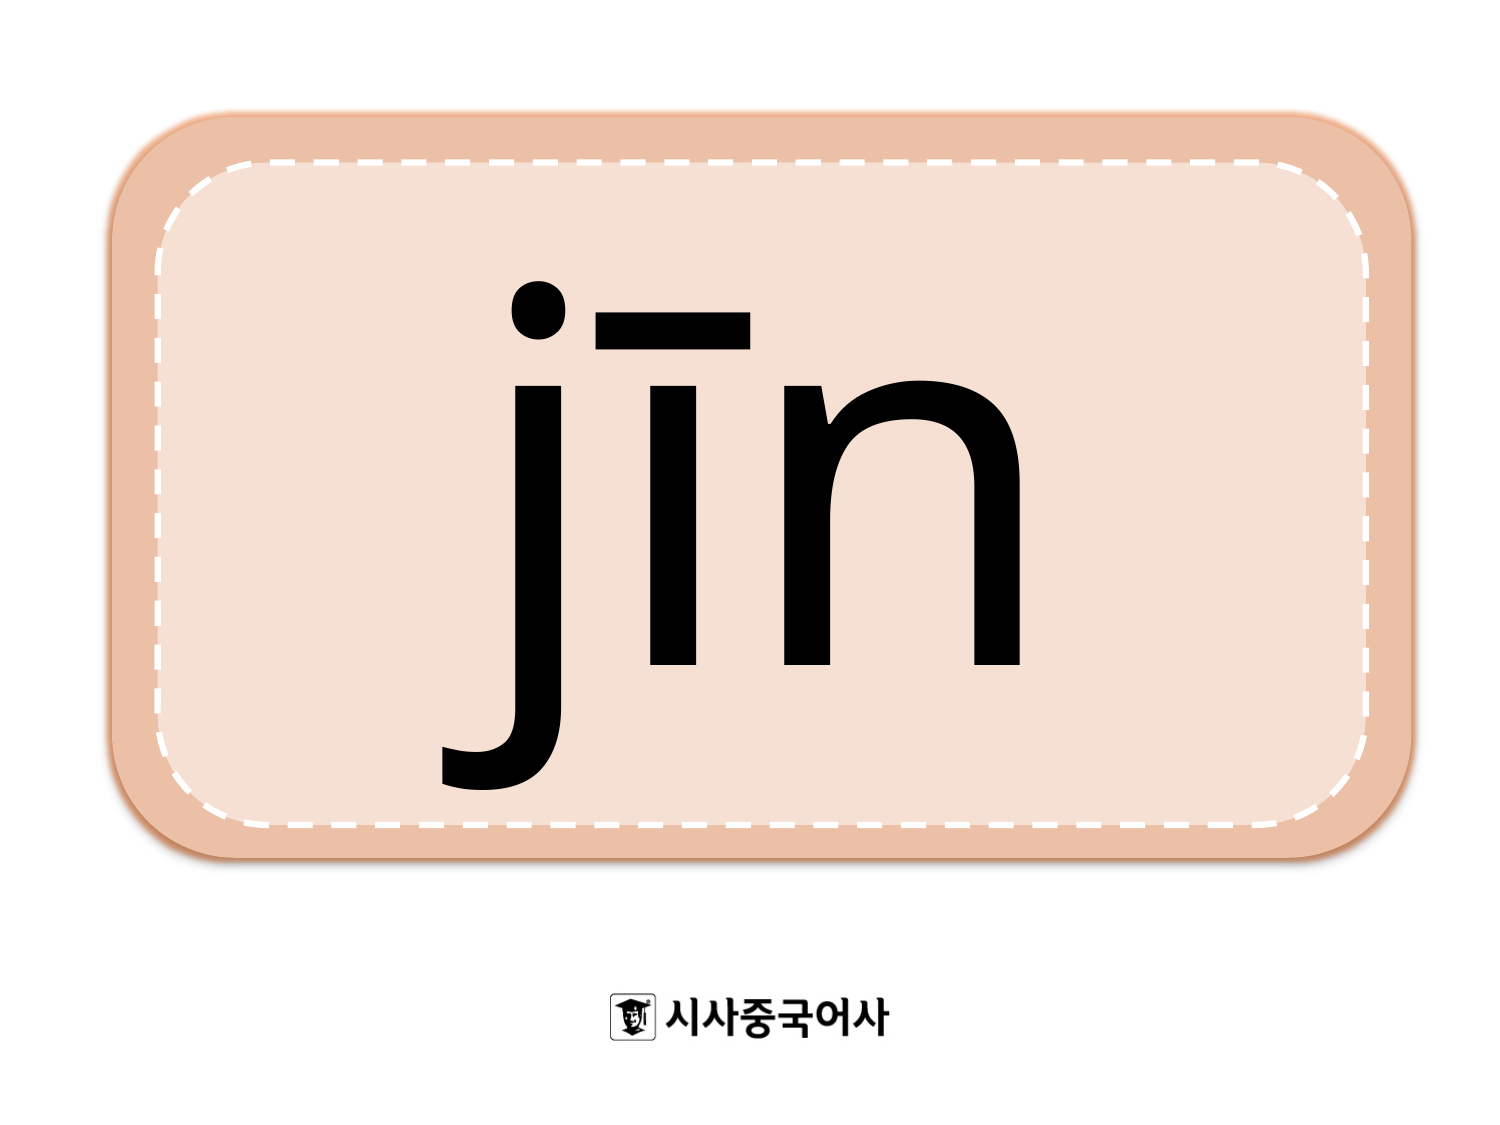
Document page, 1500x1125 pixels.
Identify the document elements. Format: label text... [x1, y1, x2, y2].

picture [602, 987, 898, 1047]
text_box jīn [162, 125, 1371, 788]
